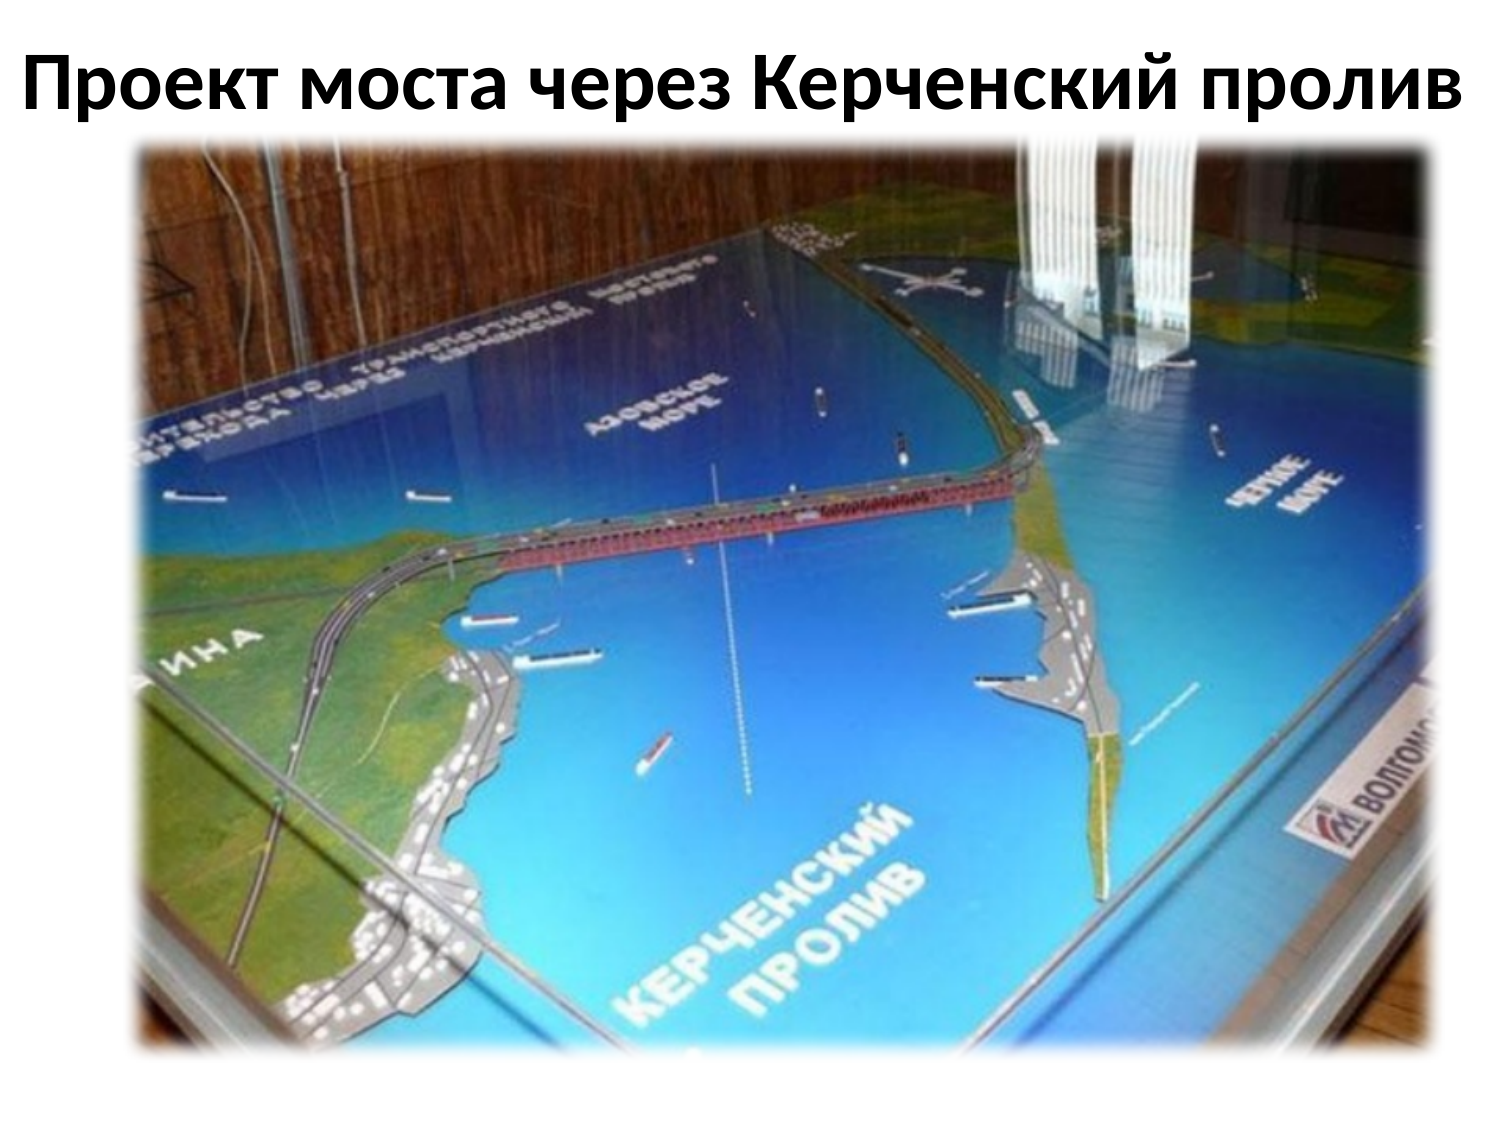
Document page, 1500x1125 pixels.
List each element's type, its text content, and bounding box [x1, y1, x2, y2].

picture [123, 131, 1445, 1063]
text_box Проект моста через Керченский пролив [6, 19, 1482, 134]
